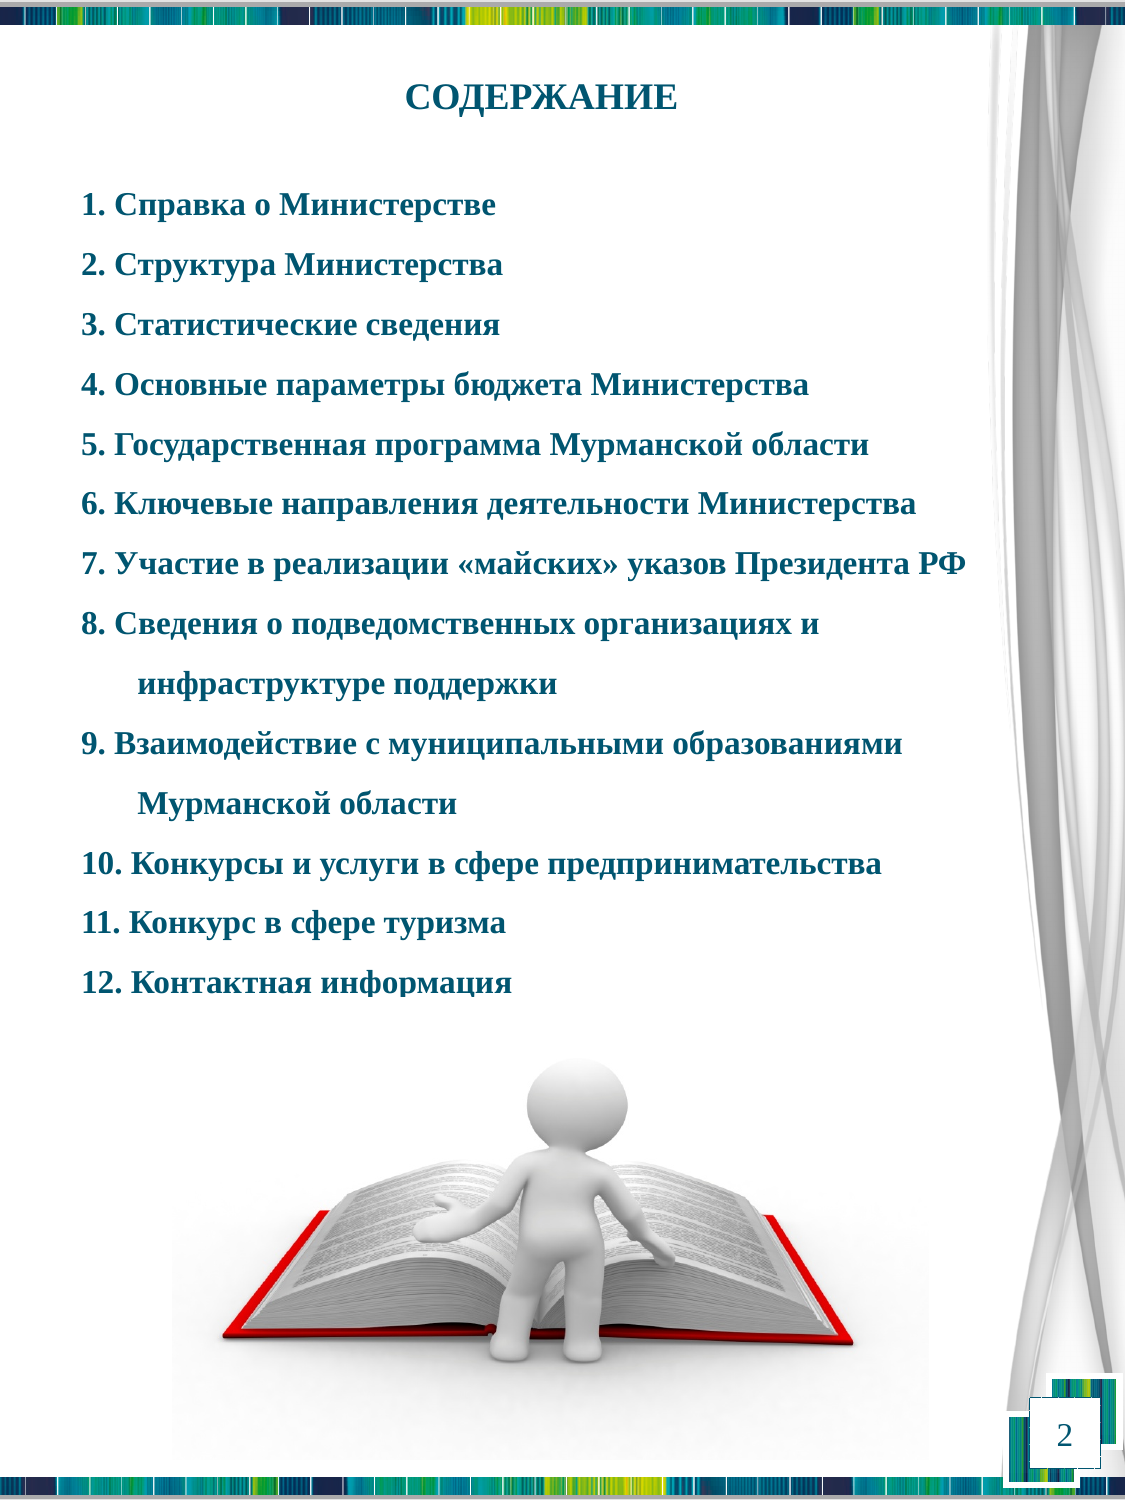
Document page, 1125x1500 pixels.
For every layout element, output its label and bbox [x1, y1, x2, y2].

picture [172, 997, 929, 1460]
text_box [0, 0, 1125, 1500]
